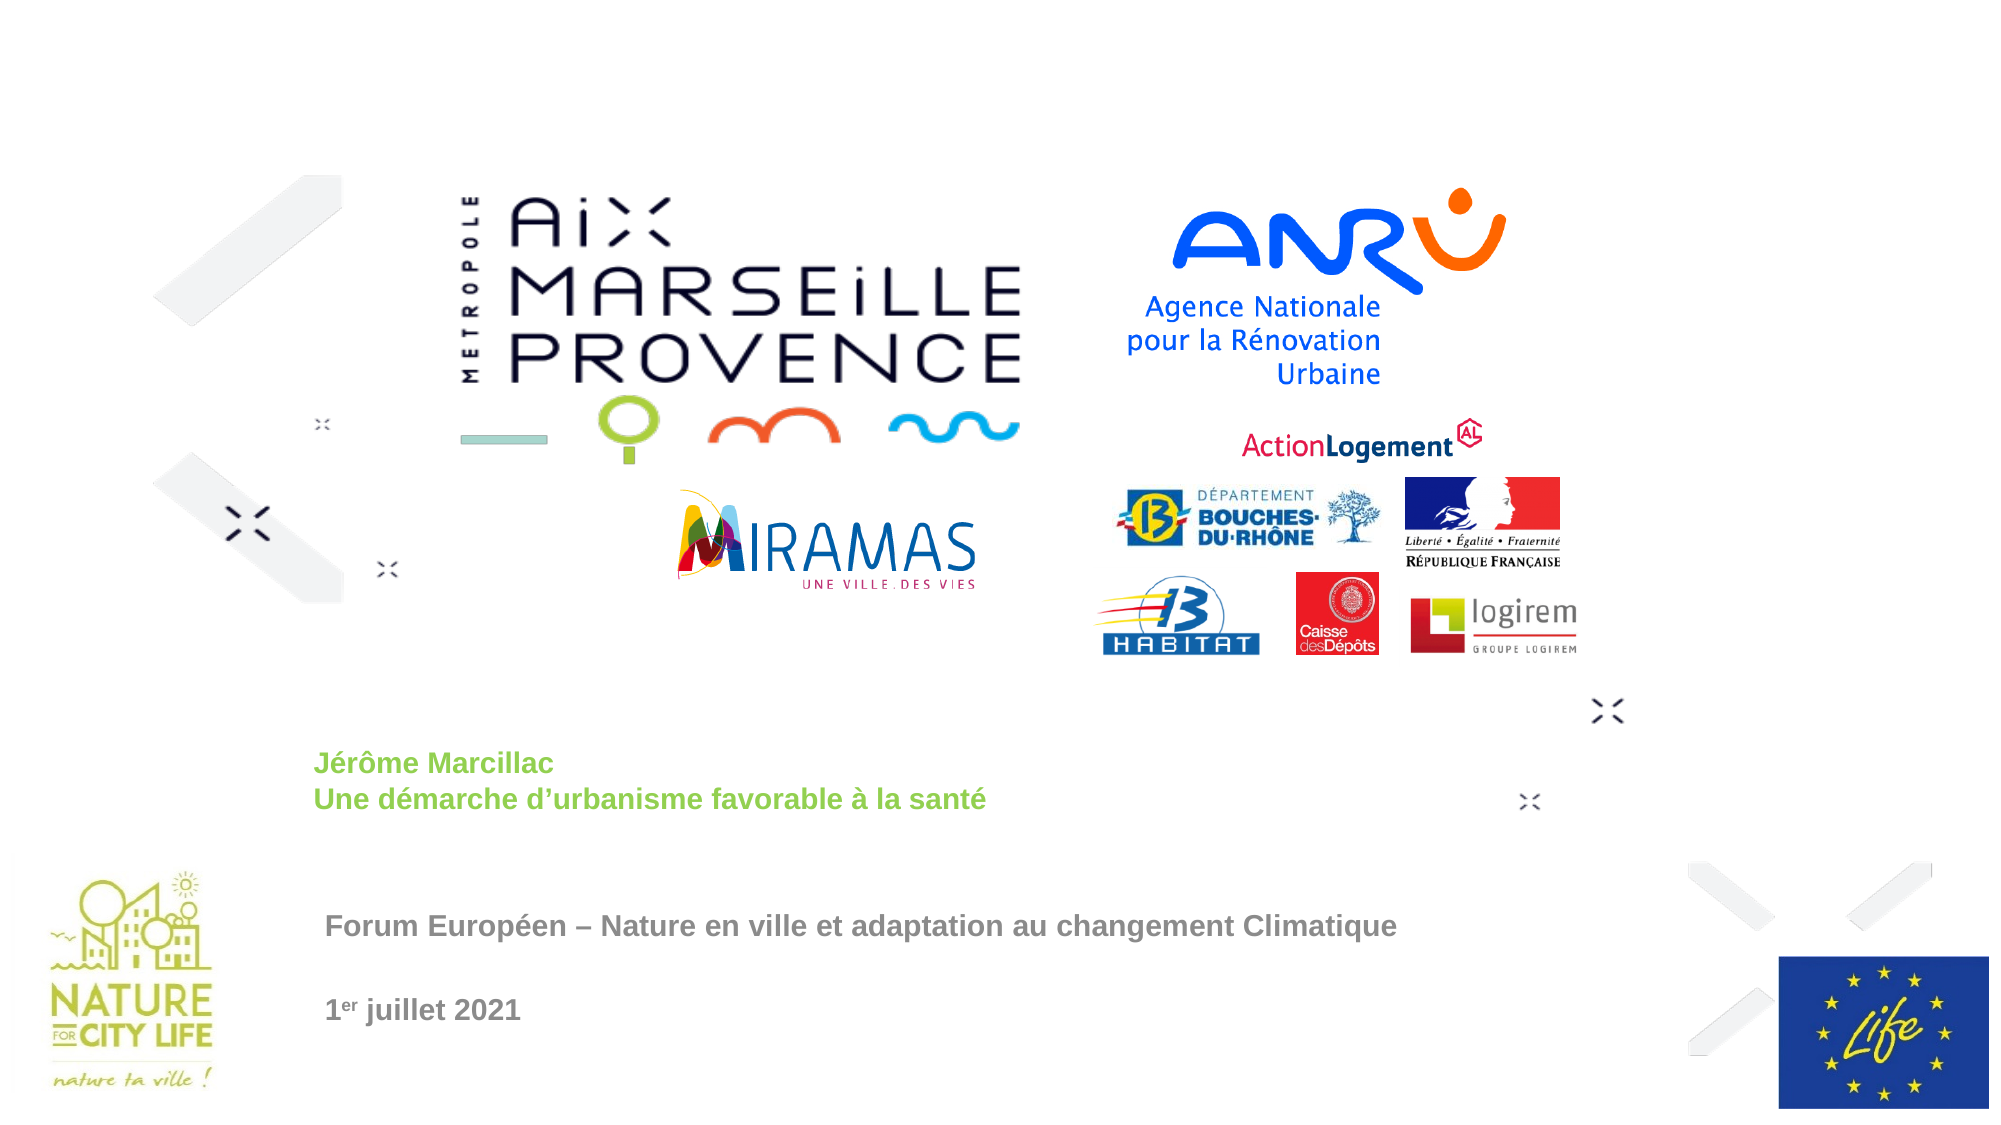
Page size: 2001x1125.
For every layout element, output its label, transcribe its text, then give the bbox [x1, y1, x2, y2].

picture [1778, 956, 1989, 1109]
picture [1242, 418, 1482, 463]
picture [1093, 566, 1267, 663]
picture [677, 489, 976, 590]
subtitle Forum Européen – Nature en ville et adaptation au changement Climatique 1er juillet 2021 [307, 897, 1643, 1049]
picture [1102, 163, 1526, 406]
picture [1296, 572, 1379, 655]
title Jérôme Marcillac Une démarche d’urbanisme favorable à la santé [284, 699, 1737, 824]
picture [1111, 484, 1384, 551]
picture [1405, 477, 1561, 569]
picture [1399, 586, 1590, 668]
picture [11, 853, 252, 1093]
